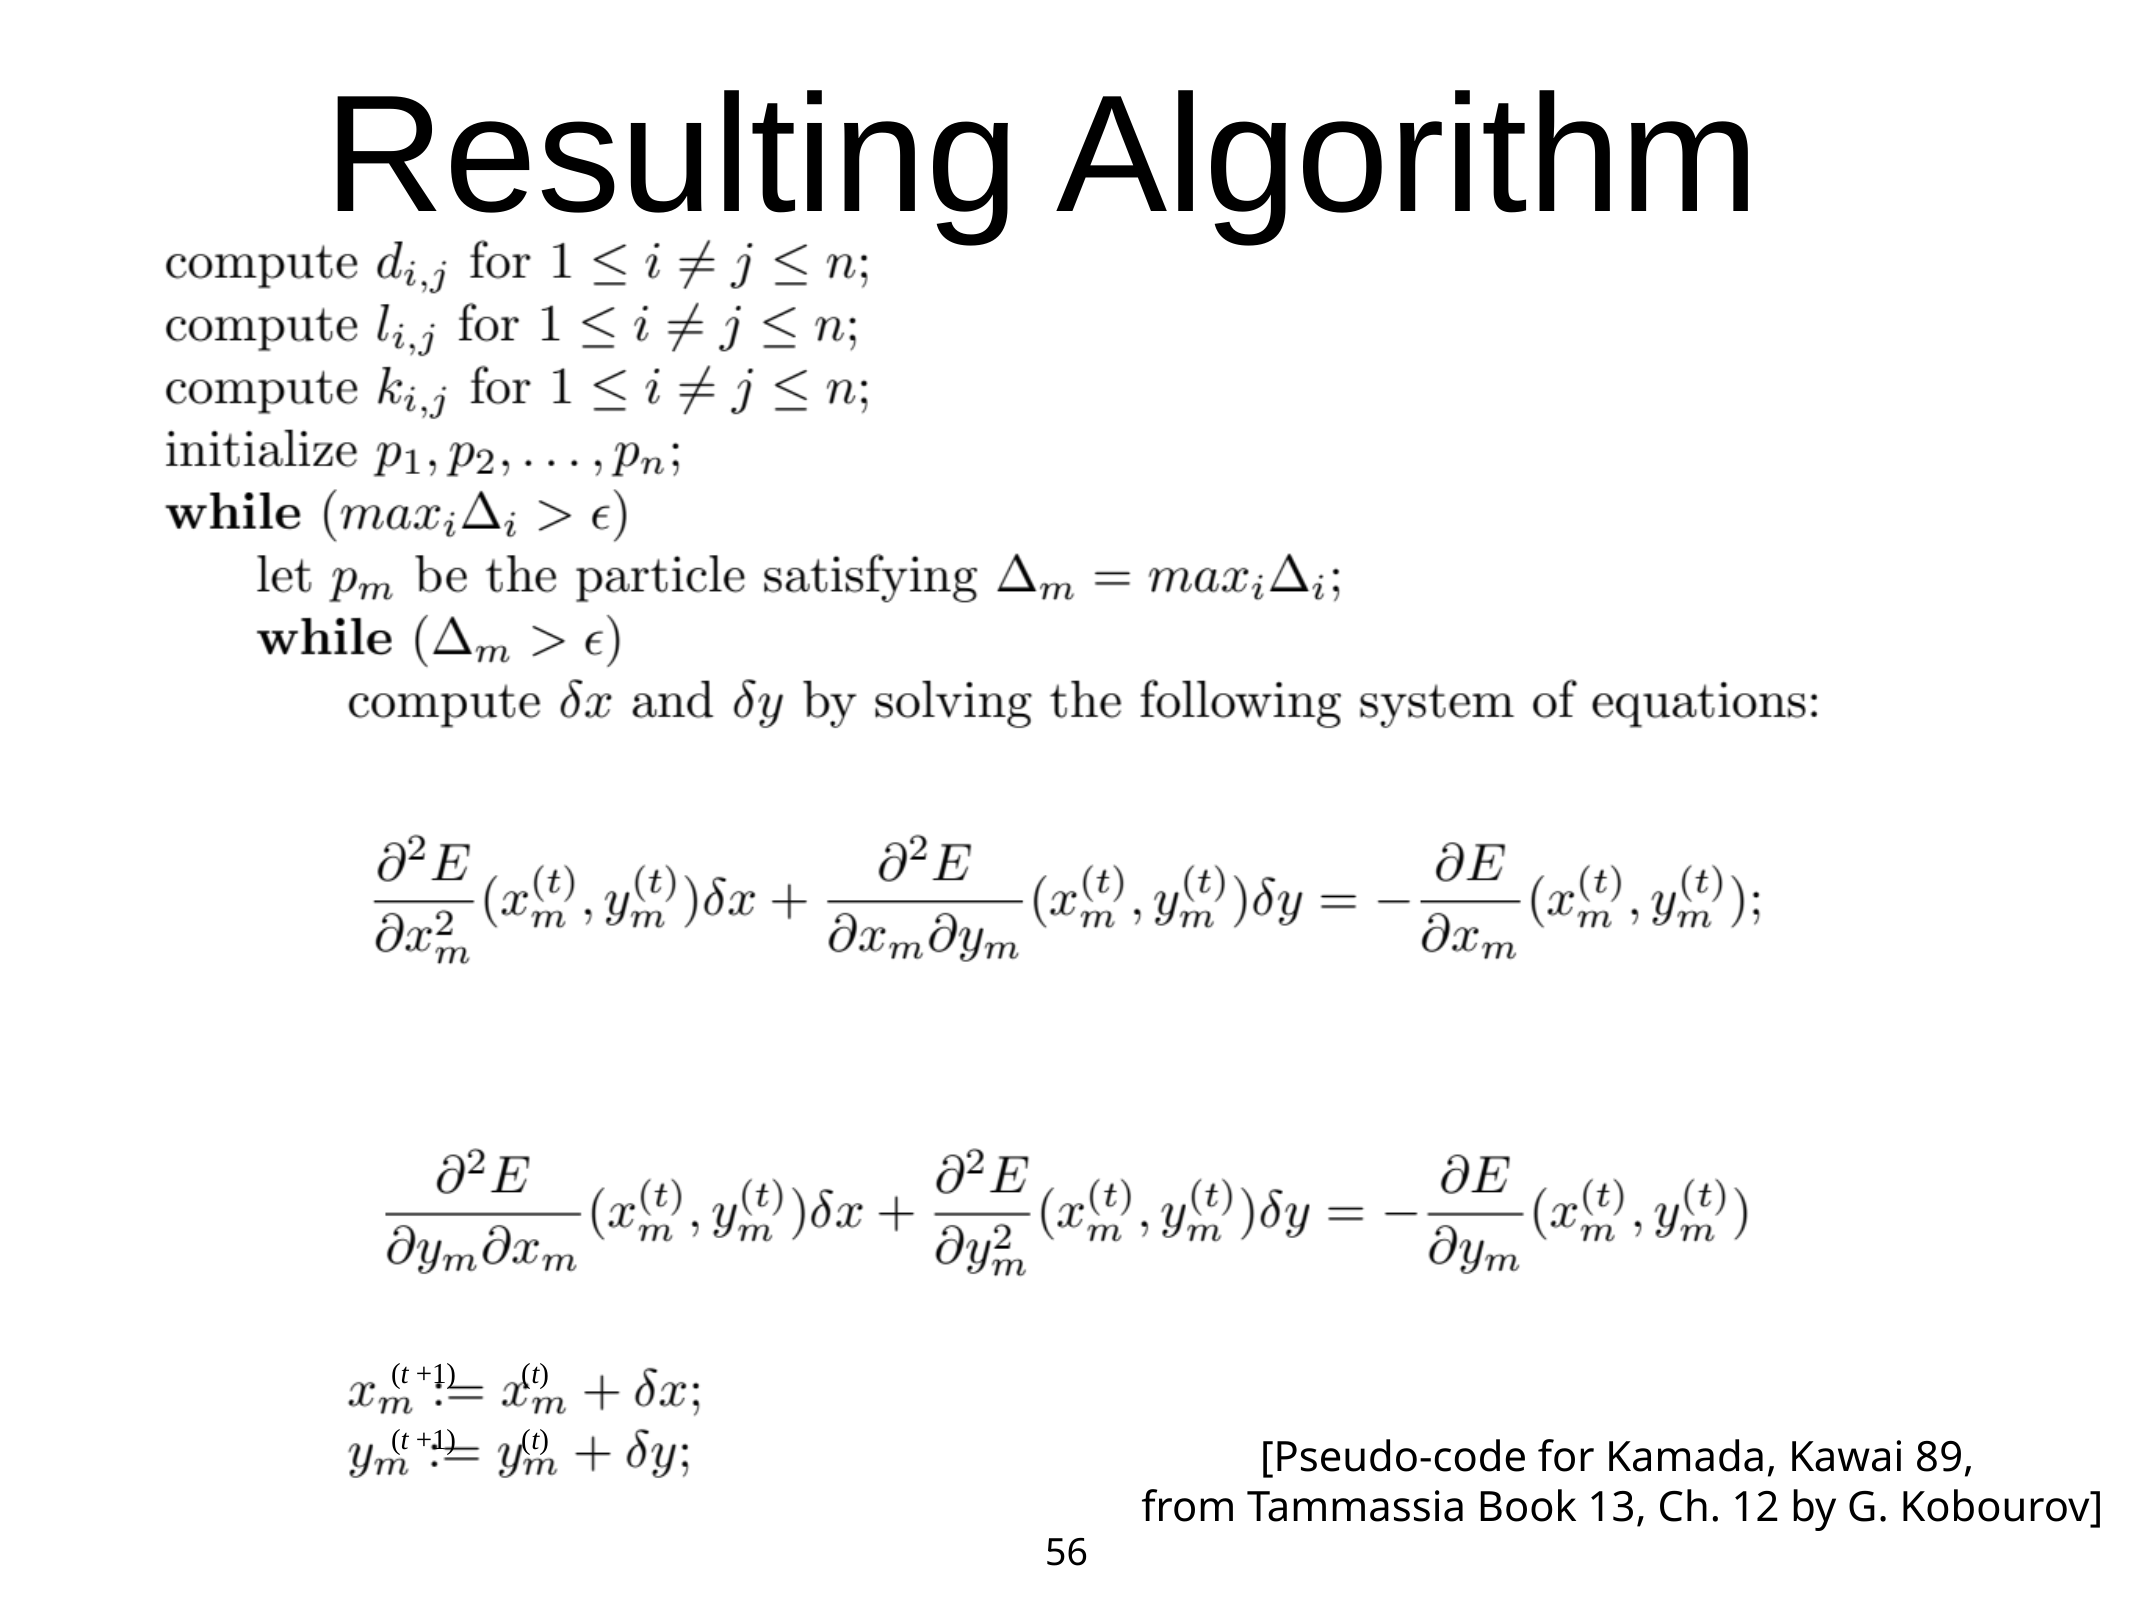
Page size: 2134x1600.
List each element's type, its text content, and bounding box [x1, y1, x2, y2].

picture [132, 212, 1838, 1497]
title Resulting Algorithm [108, 31, 1978, 258]
text_box [Pseudo-code for Kamada, Kawai 89, from Tammassia Book 13, Ch. 12 by G. Kobourov] [1133, 1421, 2113, 1539]
slide_number 56 [1035, 1519, 1098, 1583]
